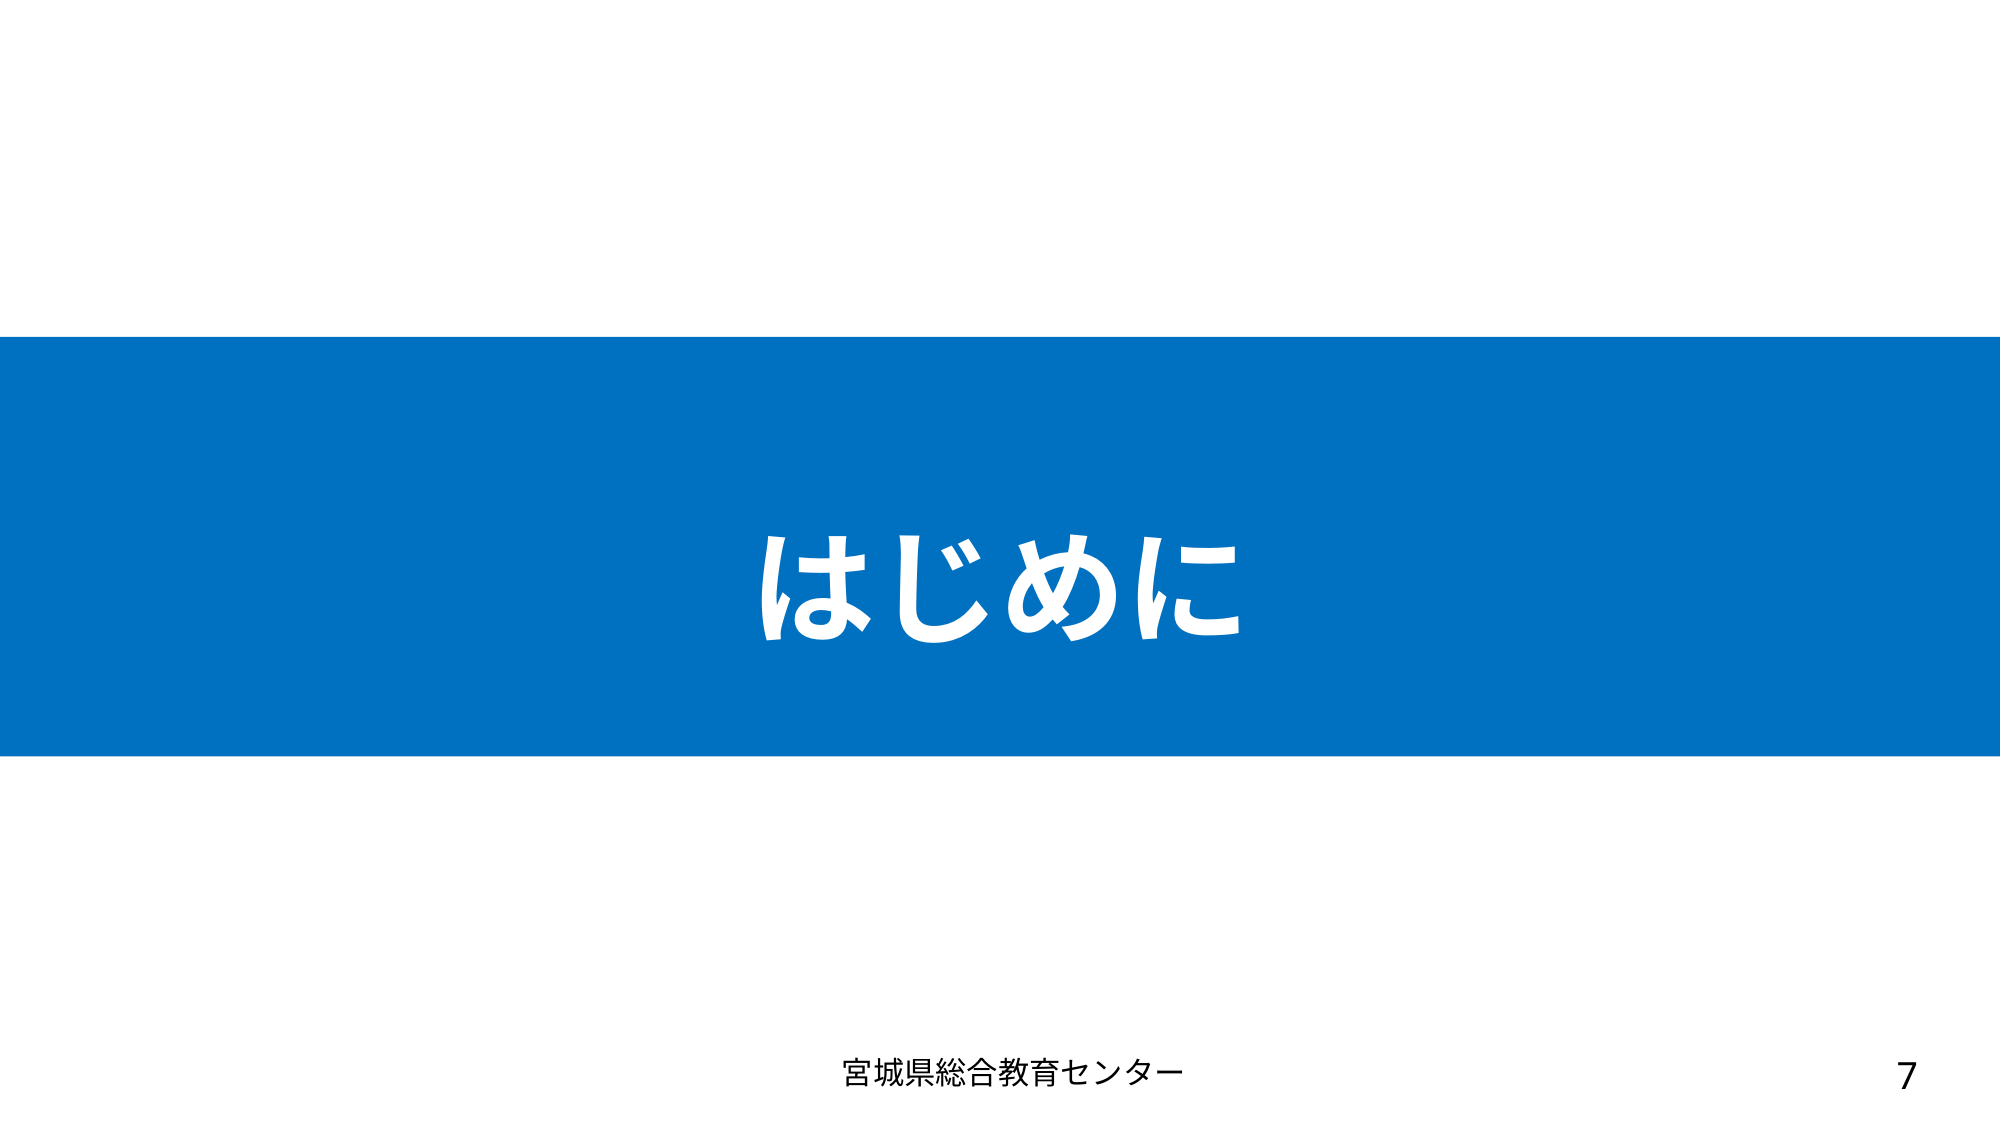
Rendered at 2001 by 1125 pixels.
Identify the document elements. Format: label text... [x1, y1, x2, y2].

text_box はじめに [0, 336, 2000, 758]
